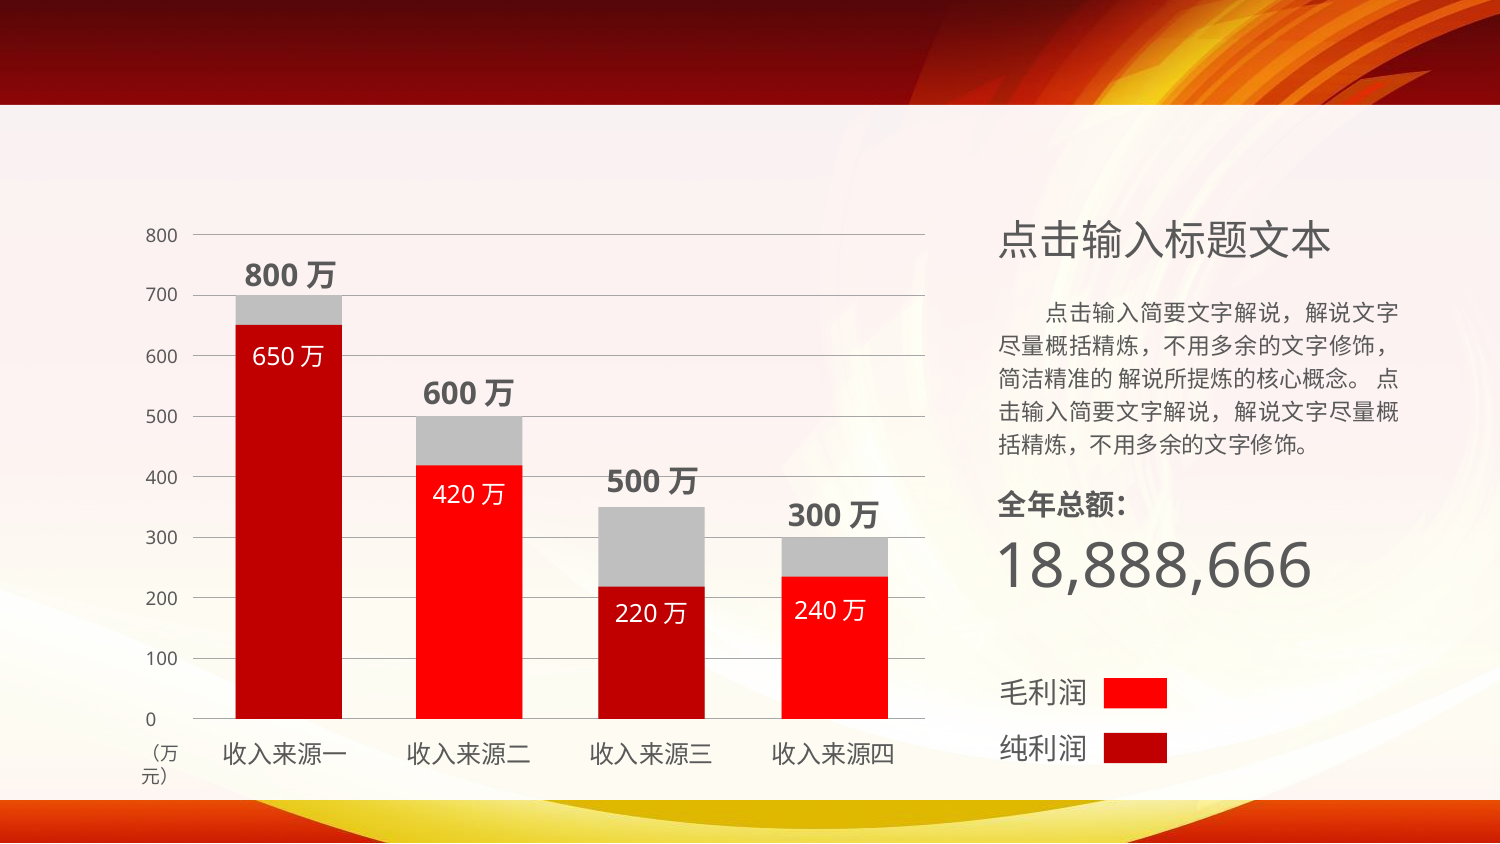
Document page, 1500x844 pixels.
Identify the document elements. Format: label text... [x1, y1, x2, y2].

text_box 600 [145, 344, 182, 367]
text_box 全年总额： [997, 485, 1235, 521]
text_box 200 [145, 586, 182, 610]
text_box 点击输入标题文本 [997, 213, 1336, 264]
text_box [1102, 676, 1169, 710]
text_box 收入来源三 [570, 730, 733, 776]
text_box [1102, 731, 1169, 765]
text_box 800 [145, 223, 182, 246]
text_box 300 [145, 526, 182, 549]
text_box 毛利润 [999, 673, 1104, 709]
text_box （万元） [117, 734, 204, 795]
picture [0, 0, 1500, 104]
text_box 700 [145, 282, 182, 306]
text_box 500 [145, 404, 182, 428]
text_box 收入来源一 [203, 730, 366, 776]
picture [0, 800, 1500, 843]
text_box 点击输入简要文字解说，解说文字尽量概括精炼，不用多余的文字修饰，简洁精准的 解说所提炼的核心概念。 点击输入简要文字解说，解说文字尽量概括精炼，不用多余的文字修饰。 [998, 293, 1400, 459]
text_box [192, 234, 926, 720]
text_box 收入来源二 [388, 730, 551, 776]
text_box 18,888,666 [994, 524, 1368, 600]
text_box 收入来源四 [752, 730, 915, 776]
text_box 400 [145, 465, 182, 489]
text_box 100 [145, 647, 182, 670]
text_box 0 [145, 707, 182, 731]
text_box 纯利润 [999, 730, 1104, 766]
